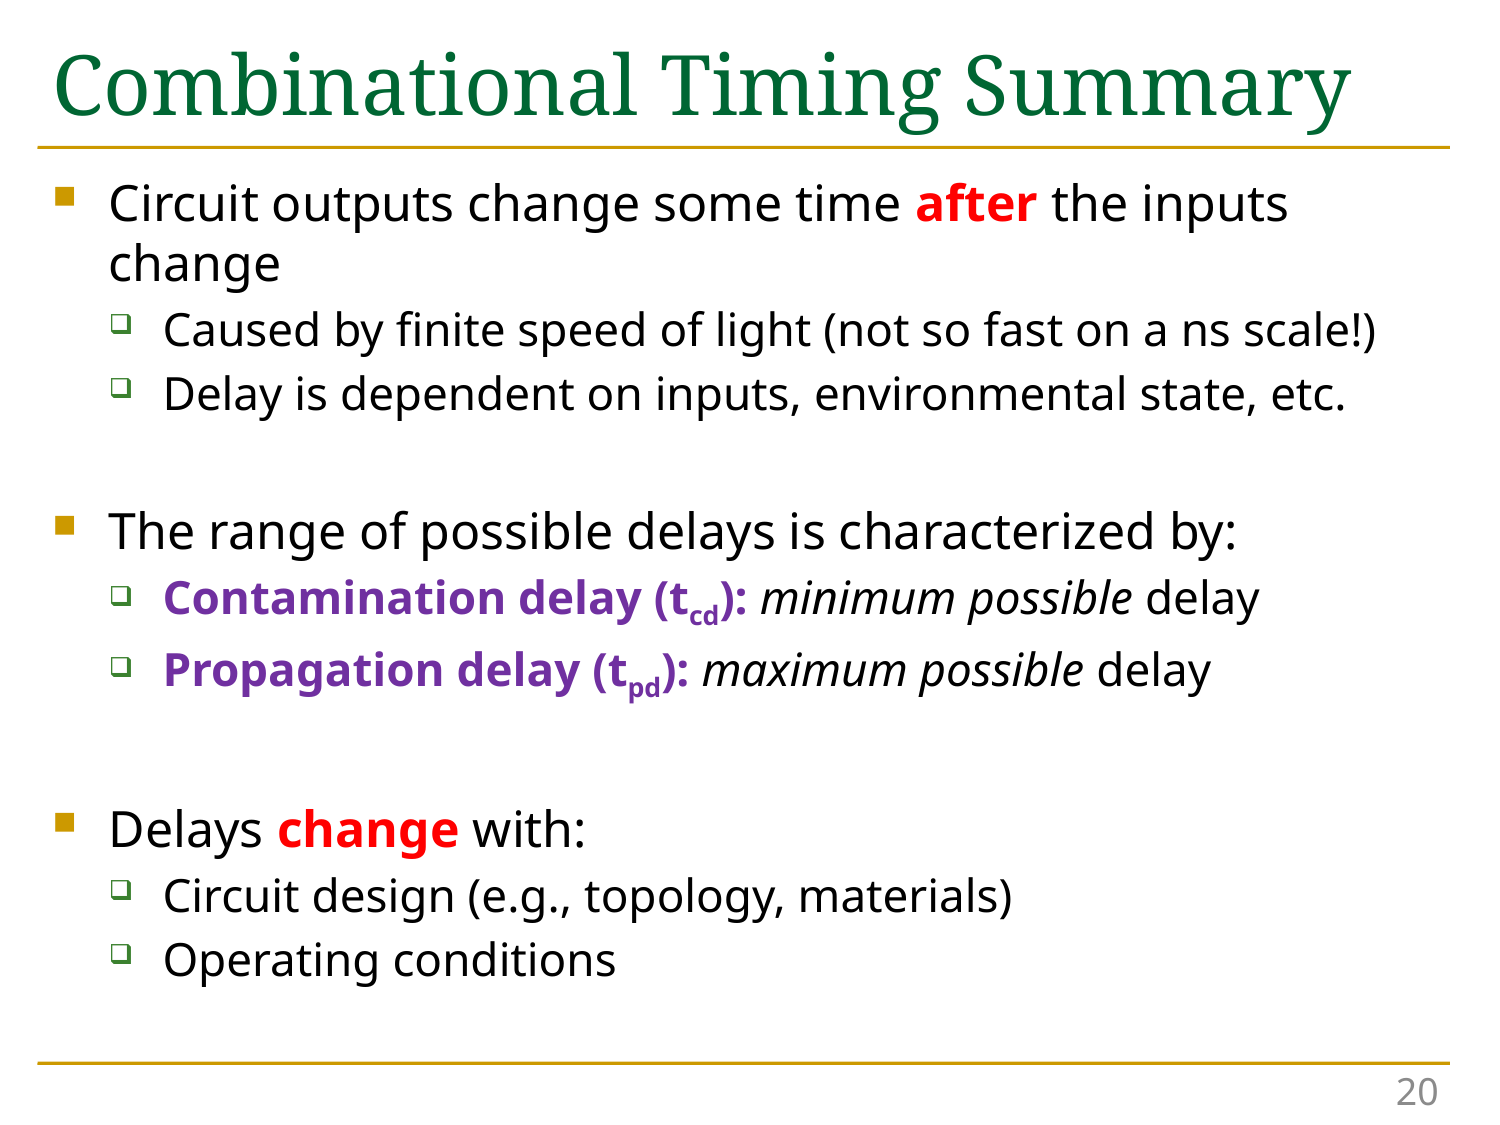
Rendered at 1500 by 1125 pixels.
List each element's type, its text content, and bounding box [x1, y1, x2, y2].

list Circuit outputs change some time after the inputs change Caused by finite speed of light (not so fast on a ns scale!) Delay is dependent on inputs, environmental state, etc. The range of possible delays is characterized by: Contamination delay (tcd): minimum possible delay Propagation delay (tpd): maximum possible delay Delays change with: Circuit design (e.g., topology, materials) Operating conditions [37, 163, 1450, 1038]
slide_number 20 [1116, 1063, 1454, 1124]
title Combinational Timing Summary [37, 24, 1450, 163]
